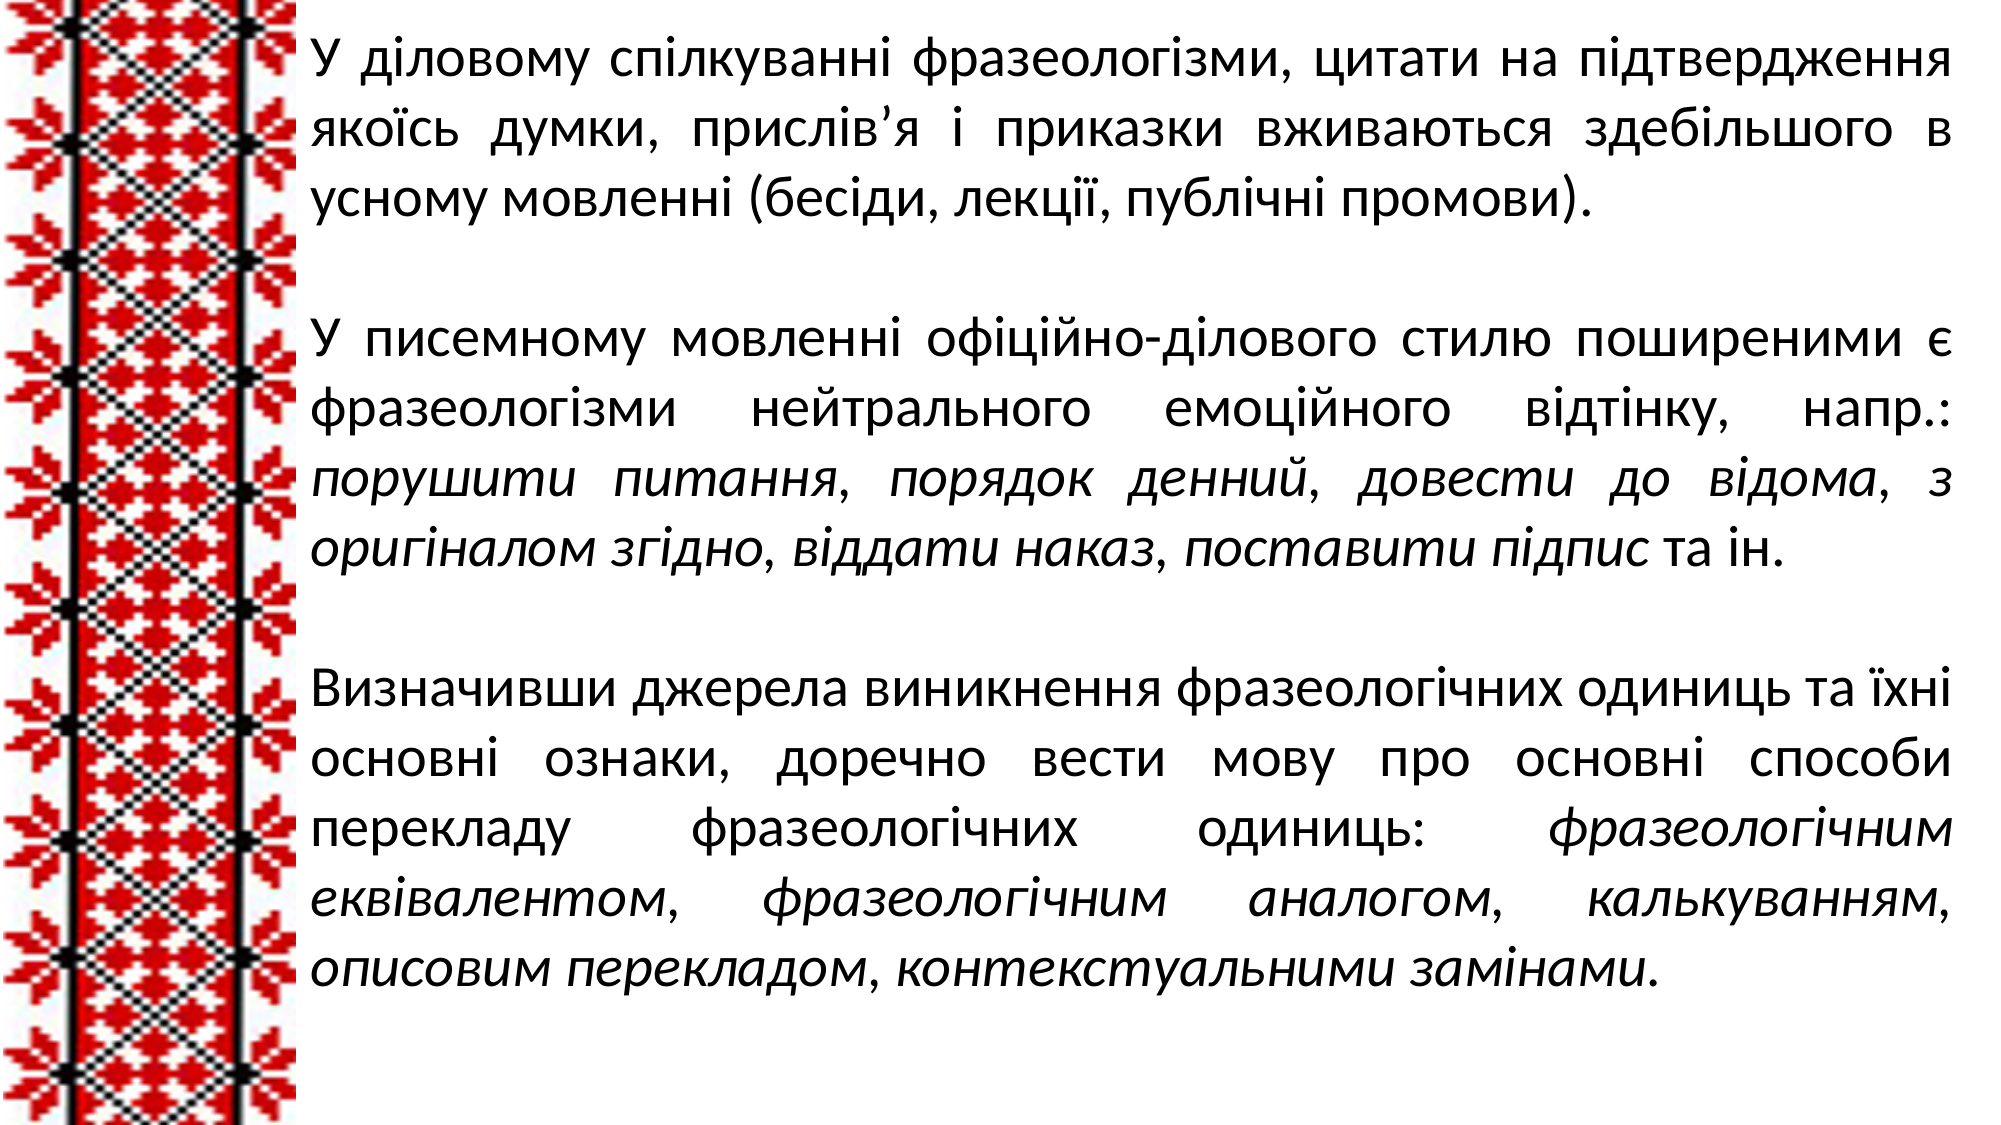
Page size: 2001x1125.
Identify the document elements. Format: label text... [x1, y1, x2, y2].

picture [3, 0, 296, 1125]
text_box У діловому спілкуванні фразеологізми, цитати на підтвердження якоїсь думки, прислів’я і приказки вживаються здебільшого в усному мовленні (бесіди, лекції, публічні промови). У писемному мовленні офіційно-ділового стилю поширеними є фразеологізми нейтрального емоційного відтінку, напр.: порушити питання, порядок денний, довести до відома, з оригіналом згідно, віддати наказ, поставити підпис та ін. Визначивши джерела виникнення фразеологічних одиниць та їхні основні ознаки, доречно вести мову про основні способи перекладу фразеологічних одиниць: фразеологічним еквівалентом, фразеологічним аналогом, калькуванням, описовим перекладом, контекстуальними замінами. [296, 10, 1969, 1005]
